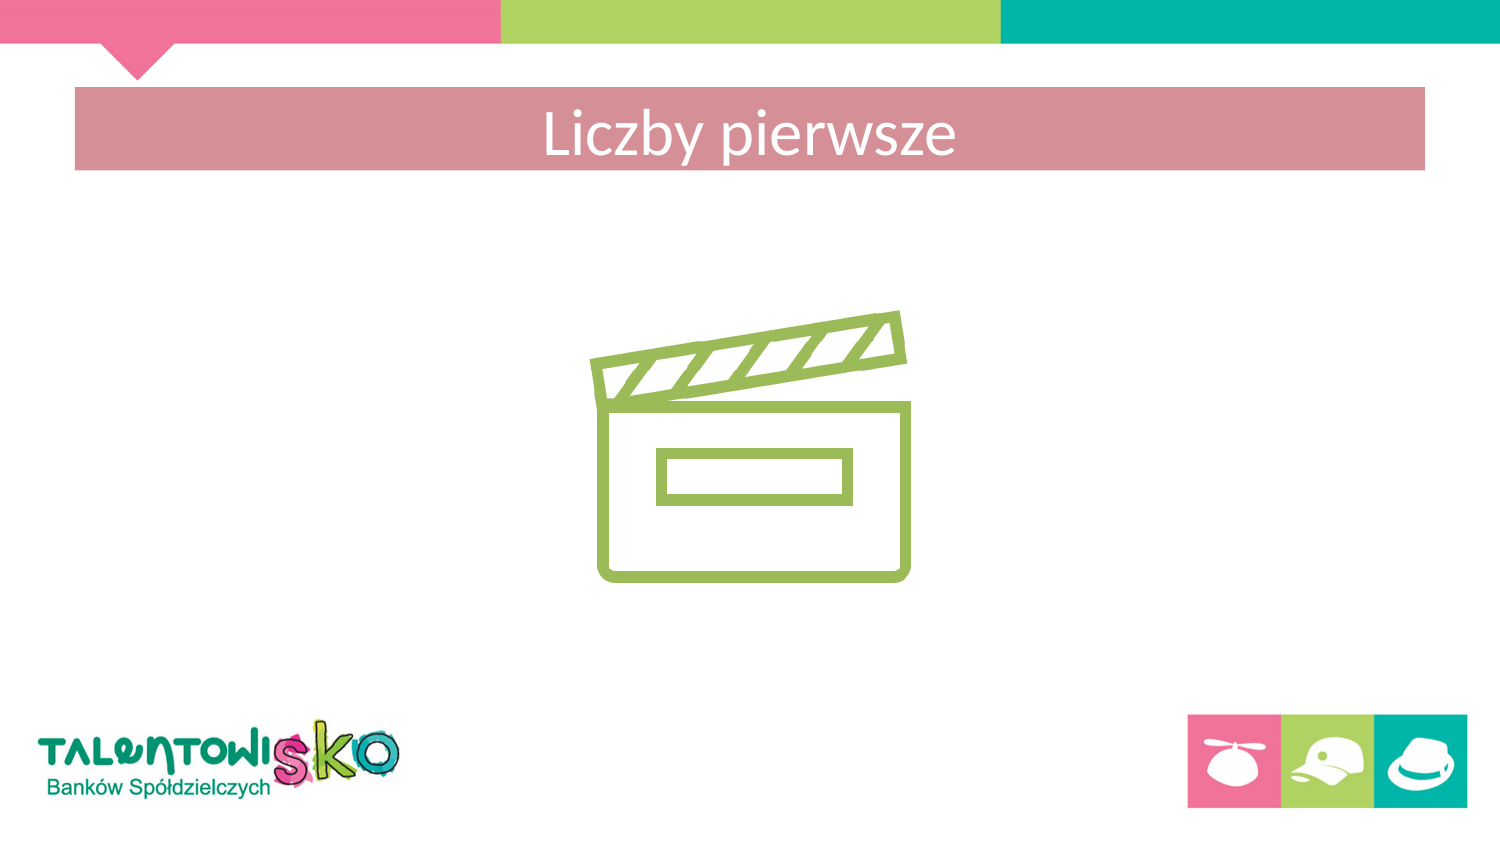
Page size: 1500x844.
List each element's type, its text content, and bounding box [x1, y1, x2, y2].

text_box Liczby pierwsze [74, 87, 1425, 171]
picture [0, 0, 1500, 844]
